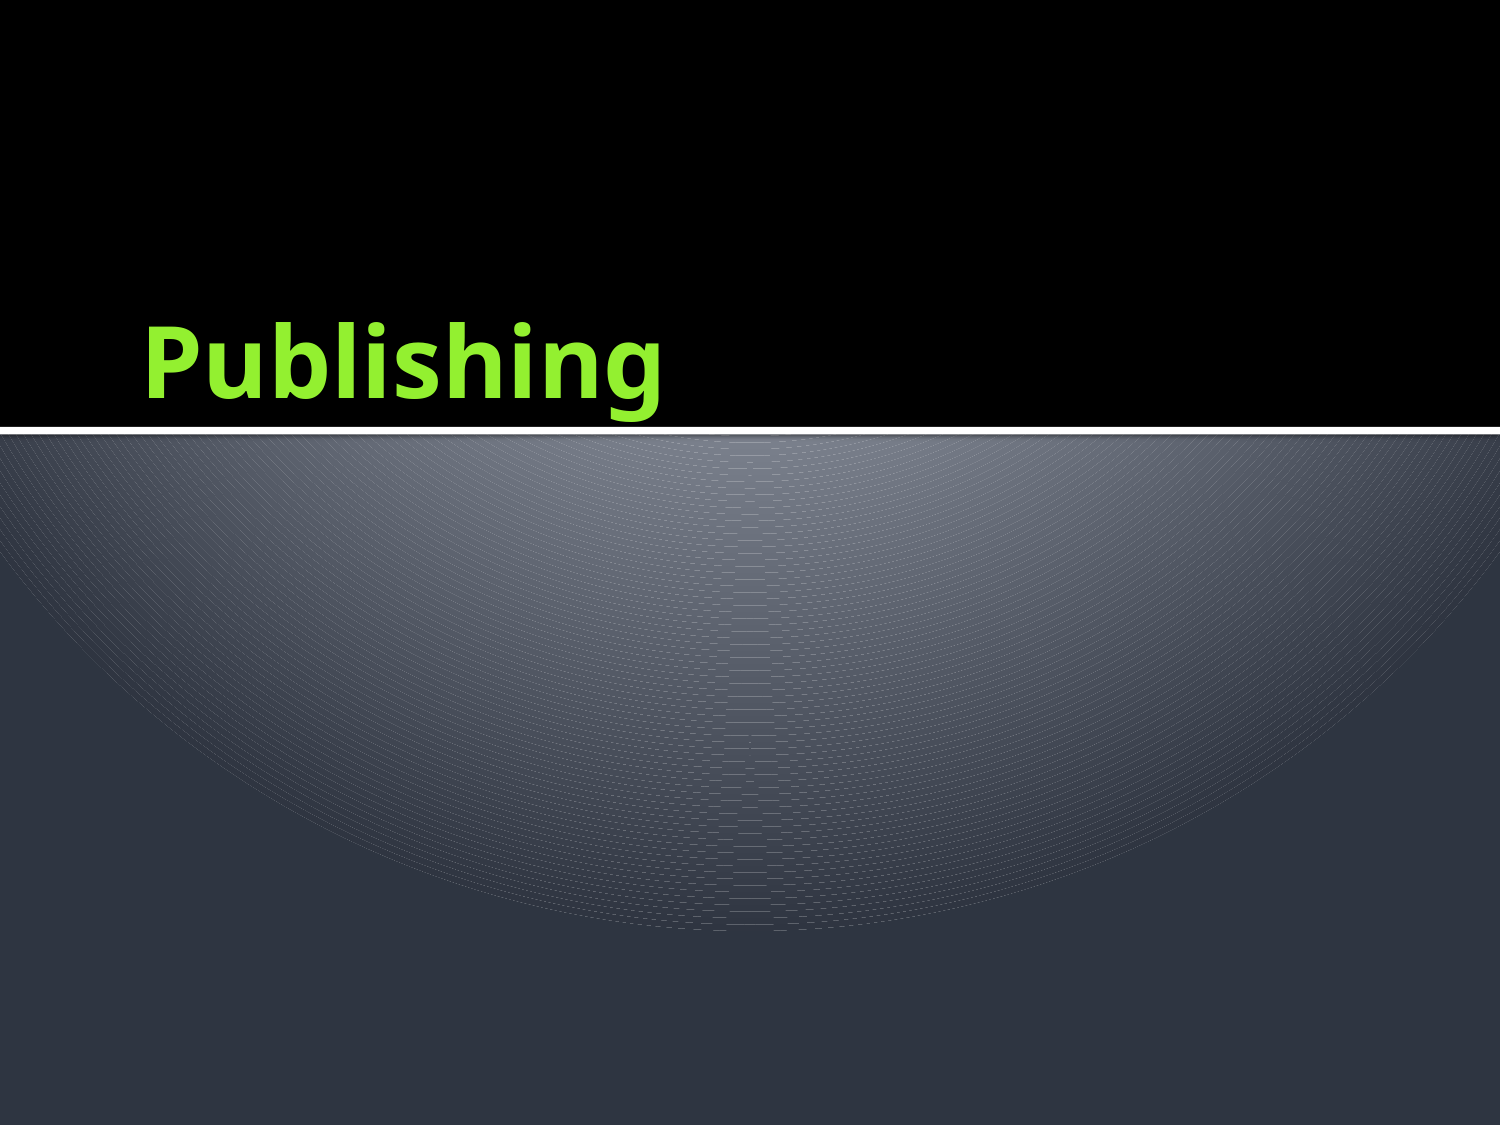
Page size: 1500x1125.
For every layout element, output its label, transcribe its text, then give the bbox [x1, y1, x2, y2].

title Publishing [125, 149, 1440, 419]
